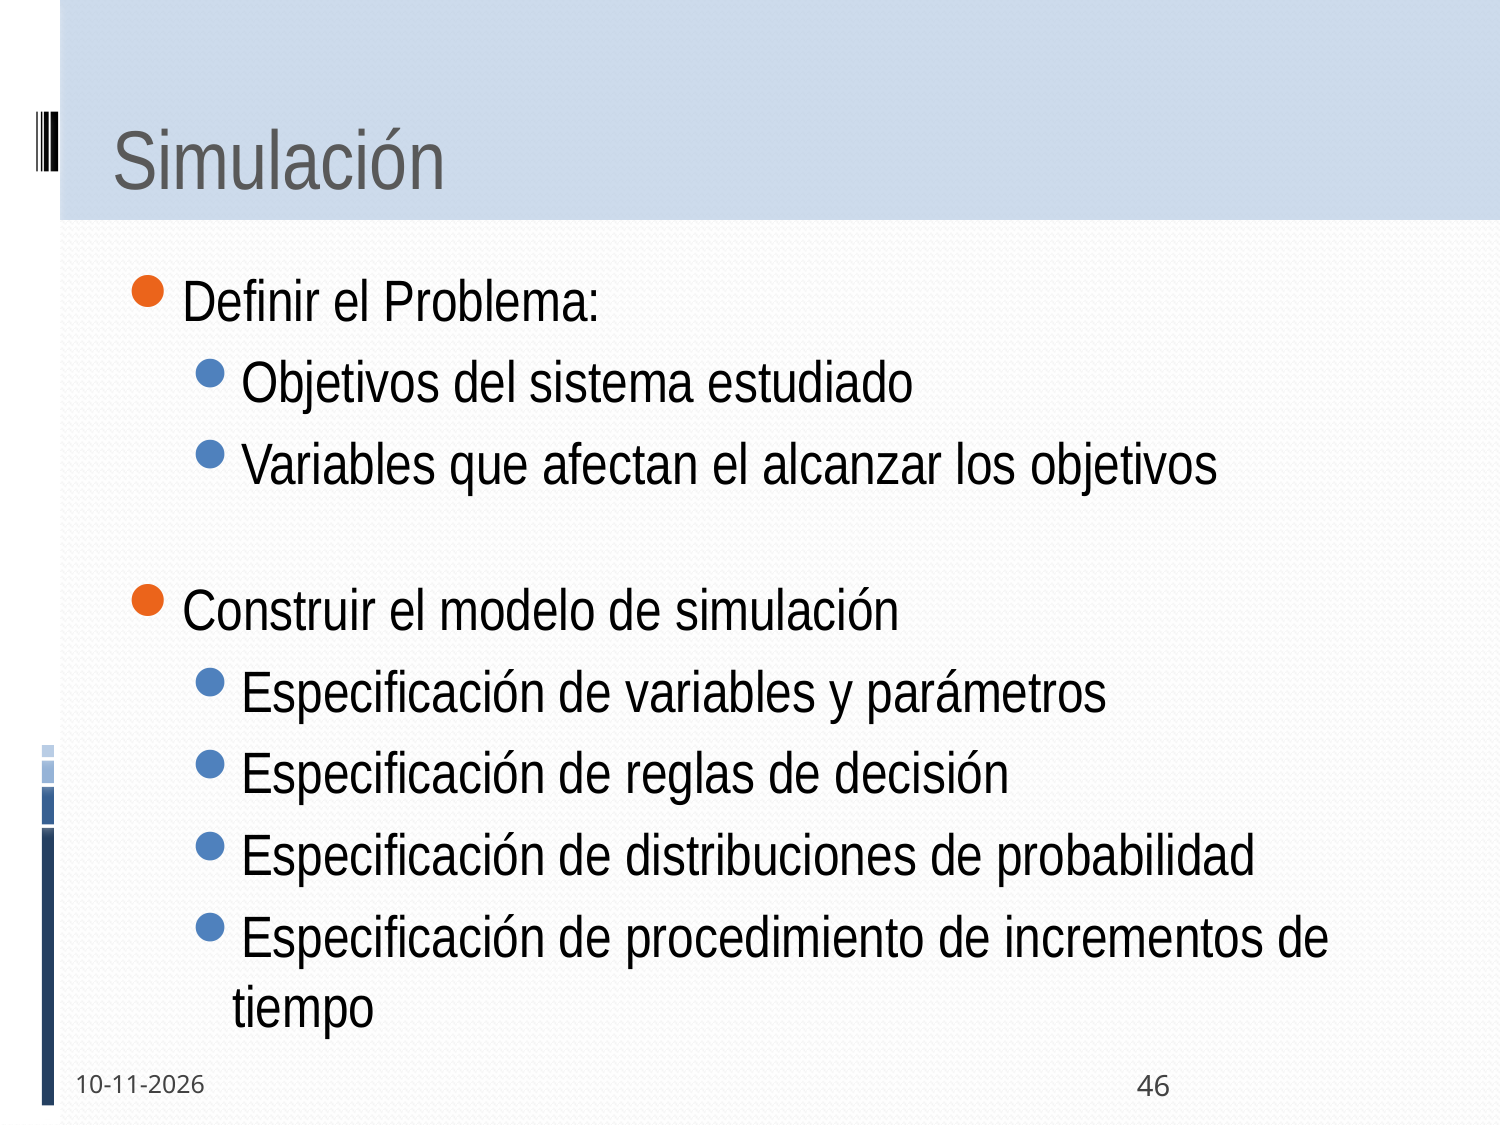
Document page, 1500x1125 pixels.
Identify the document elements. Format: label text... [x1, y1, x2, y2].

title Simulación [111, 18, 1436, 207]
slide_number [75, 1042, 243, 1103]
slide_number 46 [1045, 1046, 1171, 1107]
list Definir el Problema: Objetivos del sistema estudiado Variables que afectan el alcanzar los objetivos Construir el modelo de simulación Especificación de variables y parámetros Especificación de reglas de decisión Especificación de distribuciones de probabilidad Especificación de procedimiento de incrementos de tiempo [111, 255, 1436, 1038]
